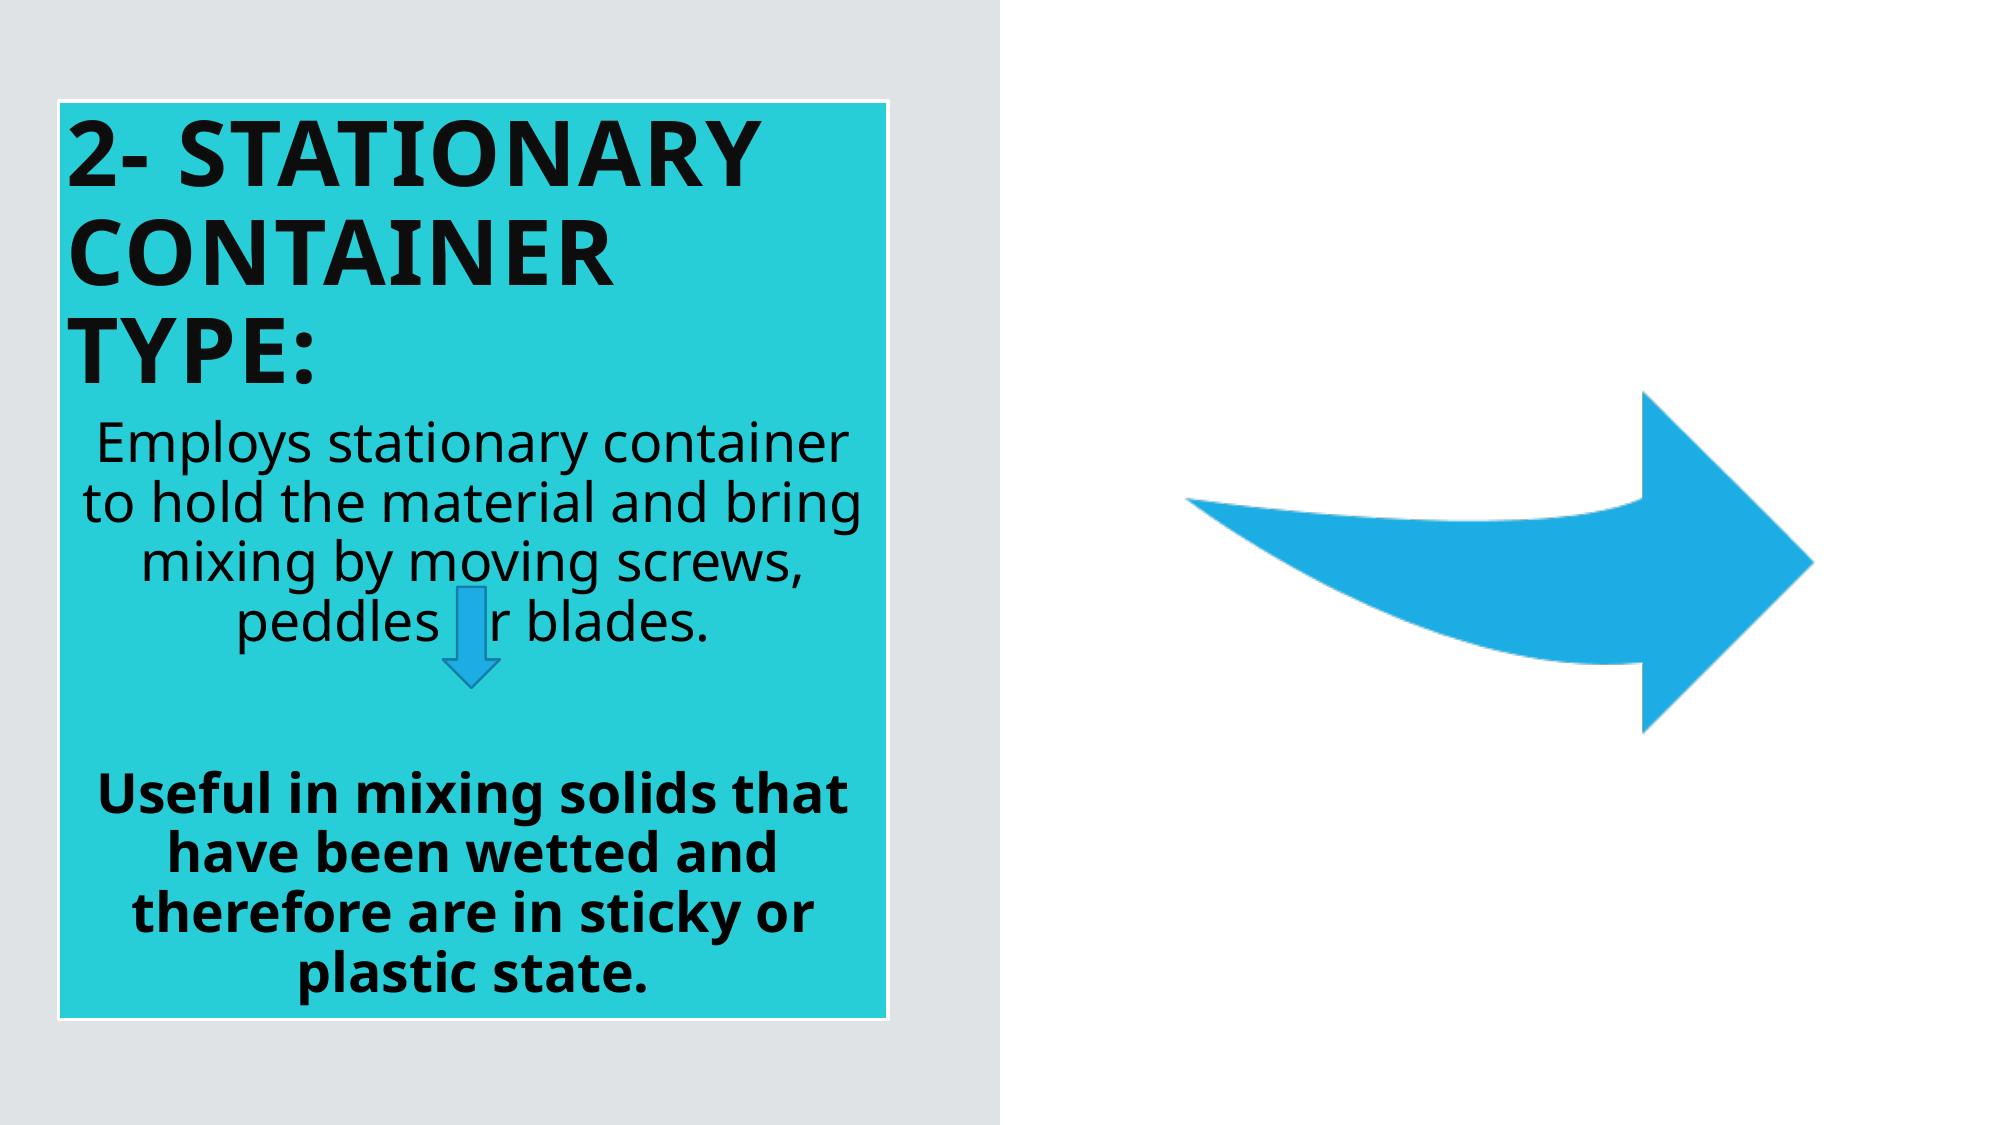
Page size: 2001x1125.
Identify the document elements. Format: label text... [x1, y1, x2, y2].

text_box [441, 585, 502, 689]
text_box [0, 0, 1001, 1125]
text_box 2- Stationary container type: Employs stationary container to hold the material and bring mixing by moving screws, peddles or blades. Useful in mixing solids that have been wetted and therefore are in sticky or plastic state. [57, 99, 890, 1021]
picture [1157, 220, 1843, 906]
